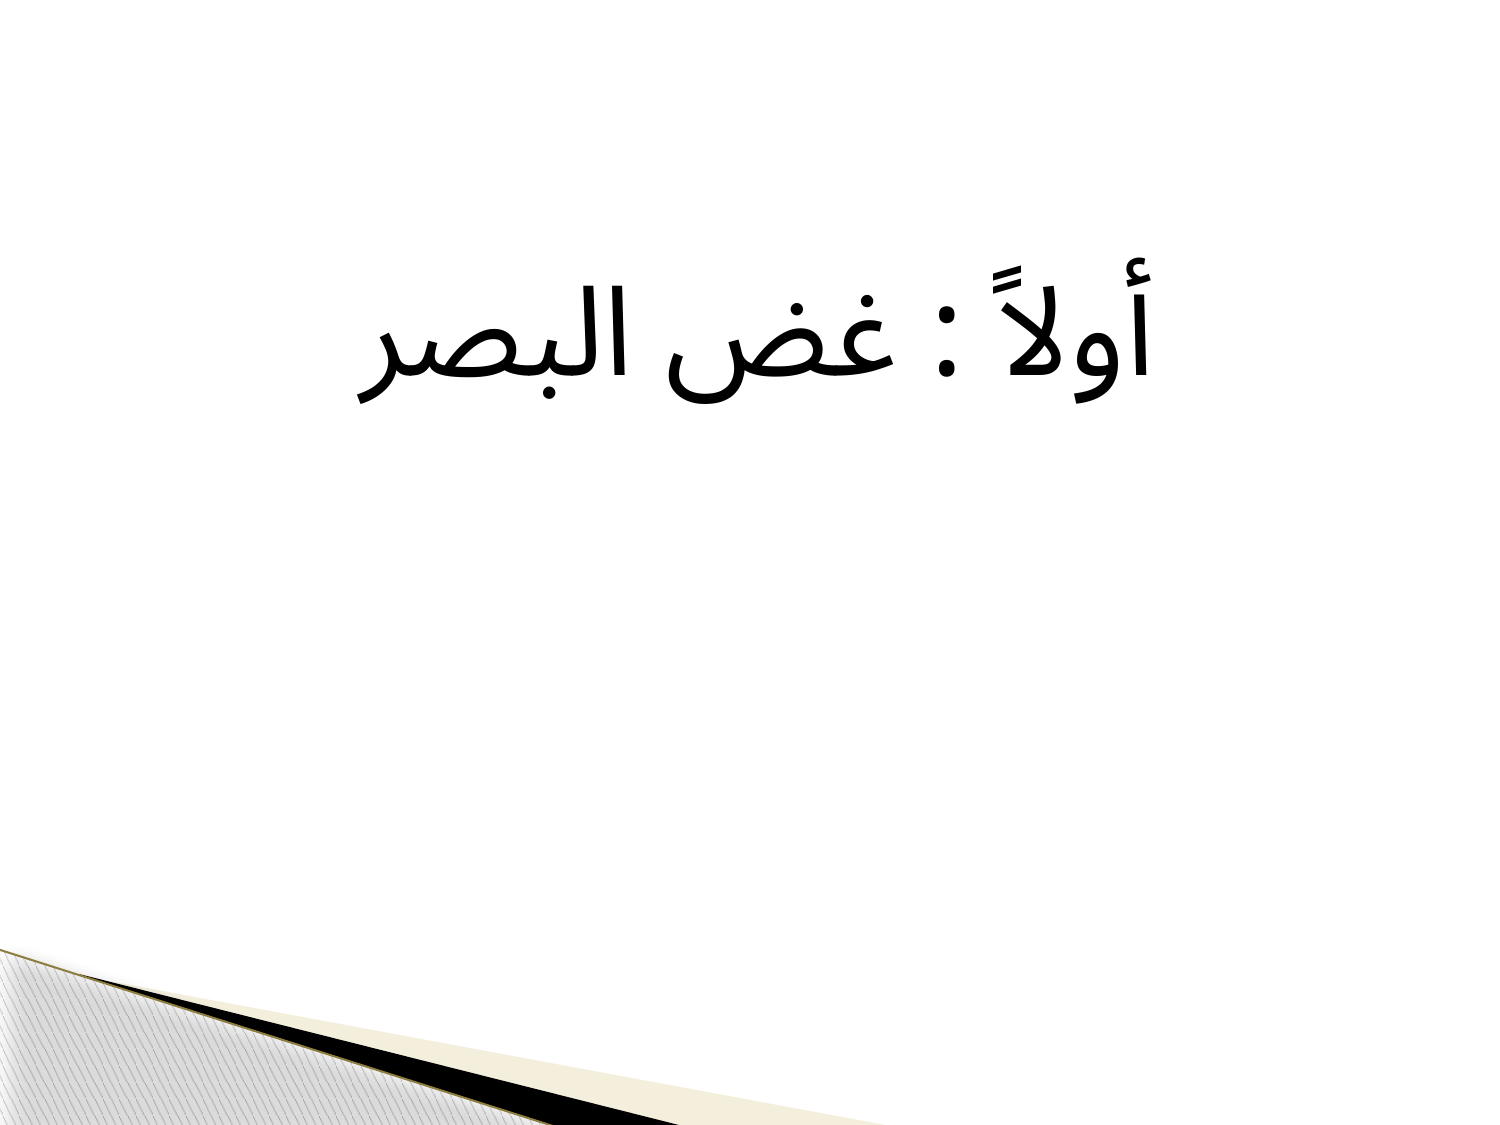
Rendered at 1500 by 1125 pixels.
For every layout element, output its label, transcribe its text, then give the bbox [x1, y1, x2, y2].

list أولاً : غض البصر [75, 243, 1425, 986]
